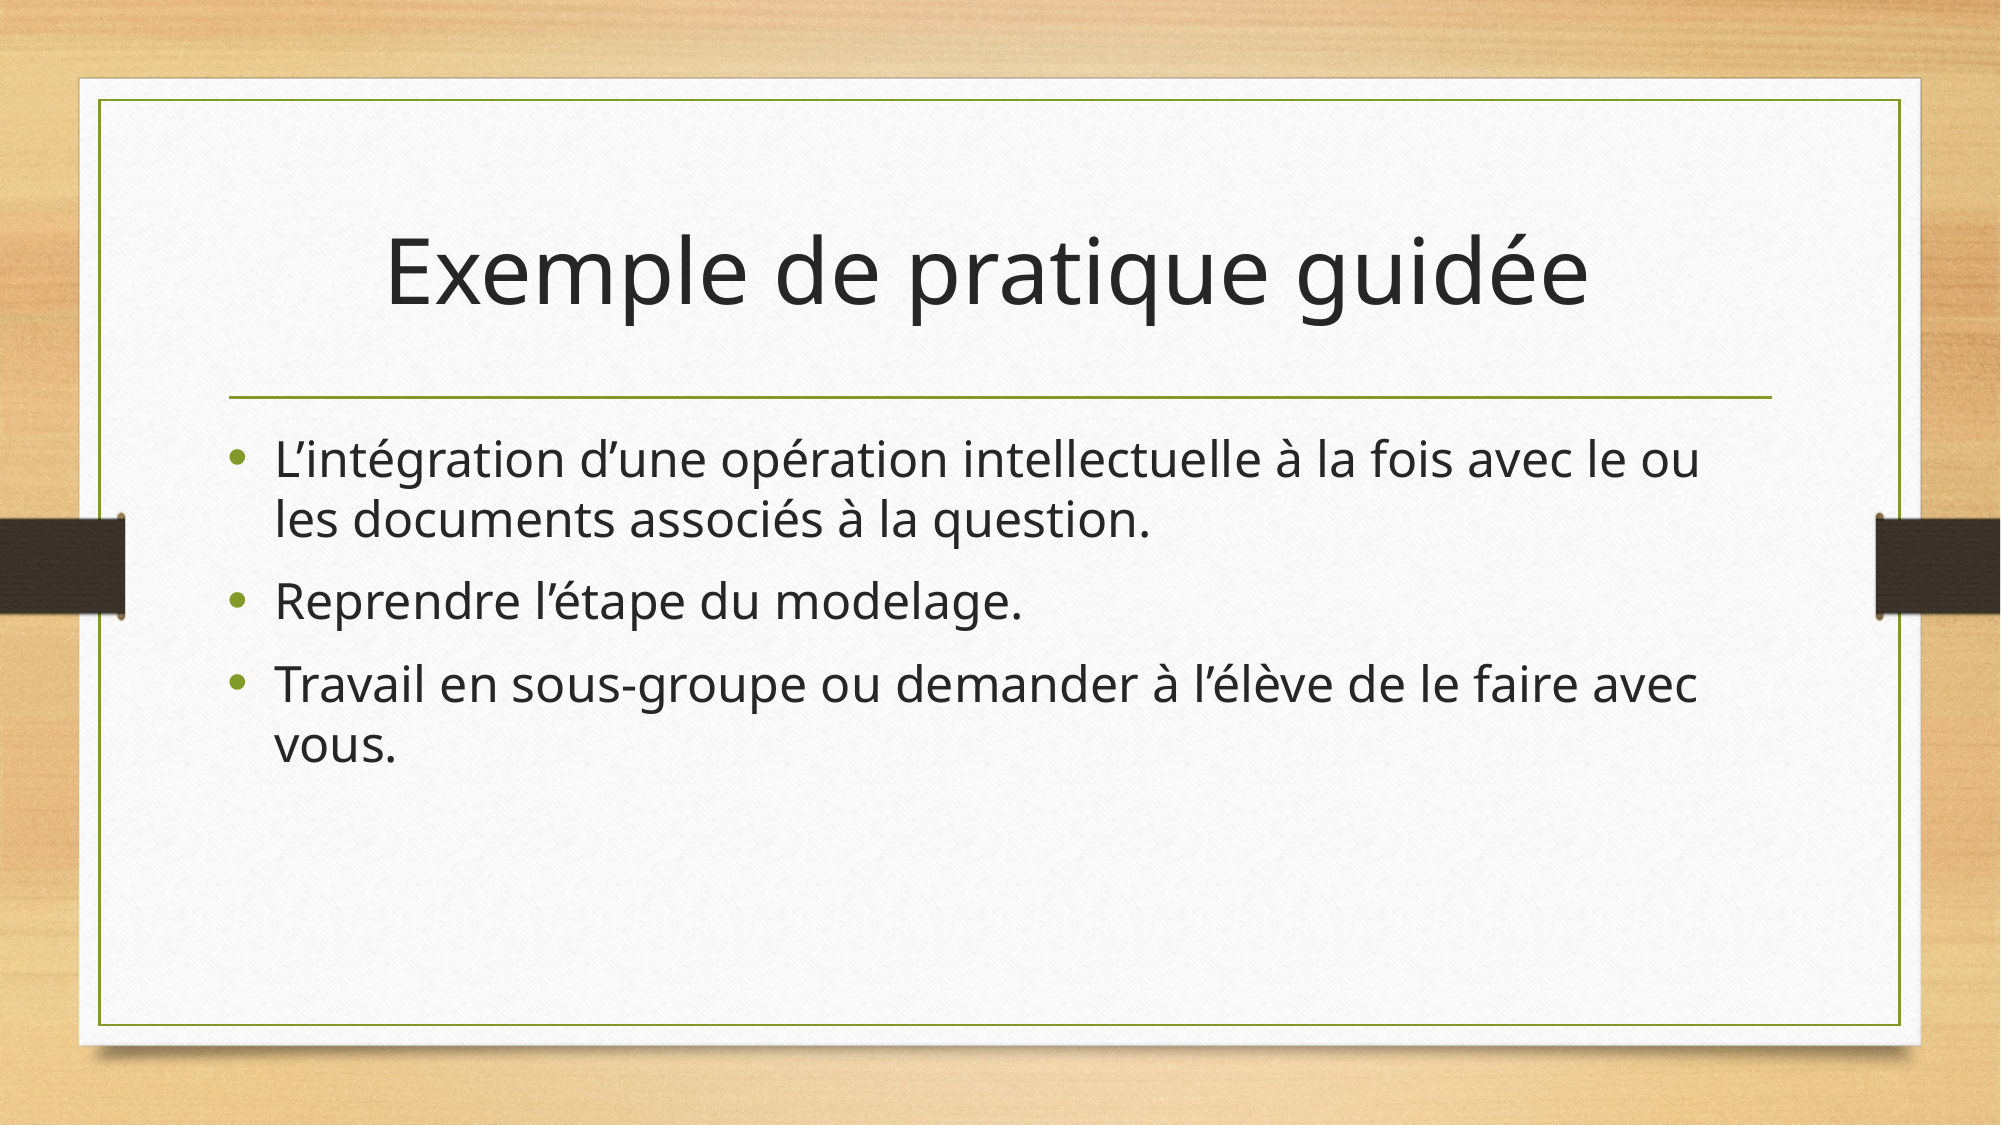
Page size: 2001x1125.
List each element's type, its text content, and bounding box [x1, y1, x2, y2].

picture [0, 0, 2001, 1125]
list L’intégration d’une opération intellectuelle à la fois avec le ou les documents associés à la question. Reprendre l’étape du modelage. Travail en sous-groupe ou demander à l’élève de le faire avec vous. [212, 419, 1788, 964]
title Exemple de pratique guidée [212, 161, 1788, 375]
